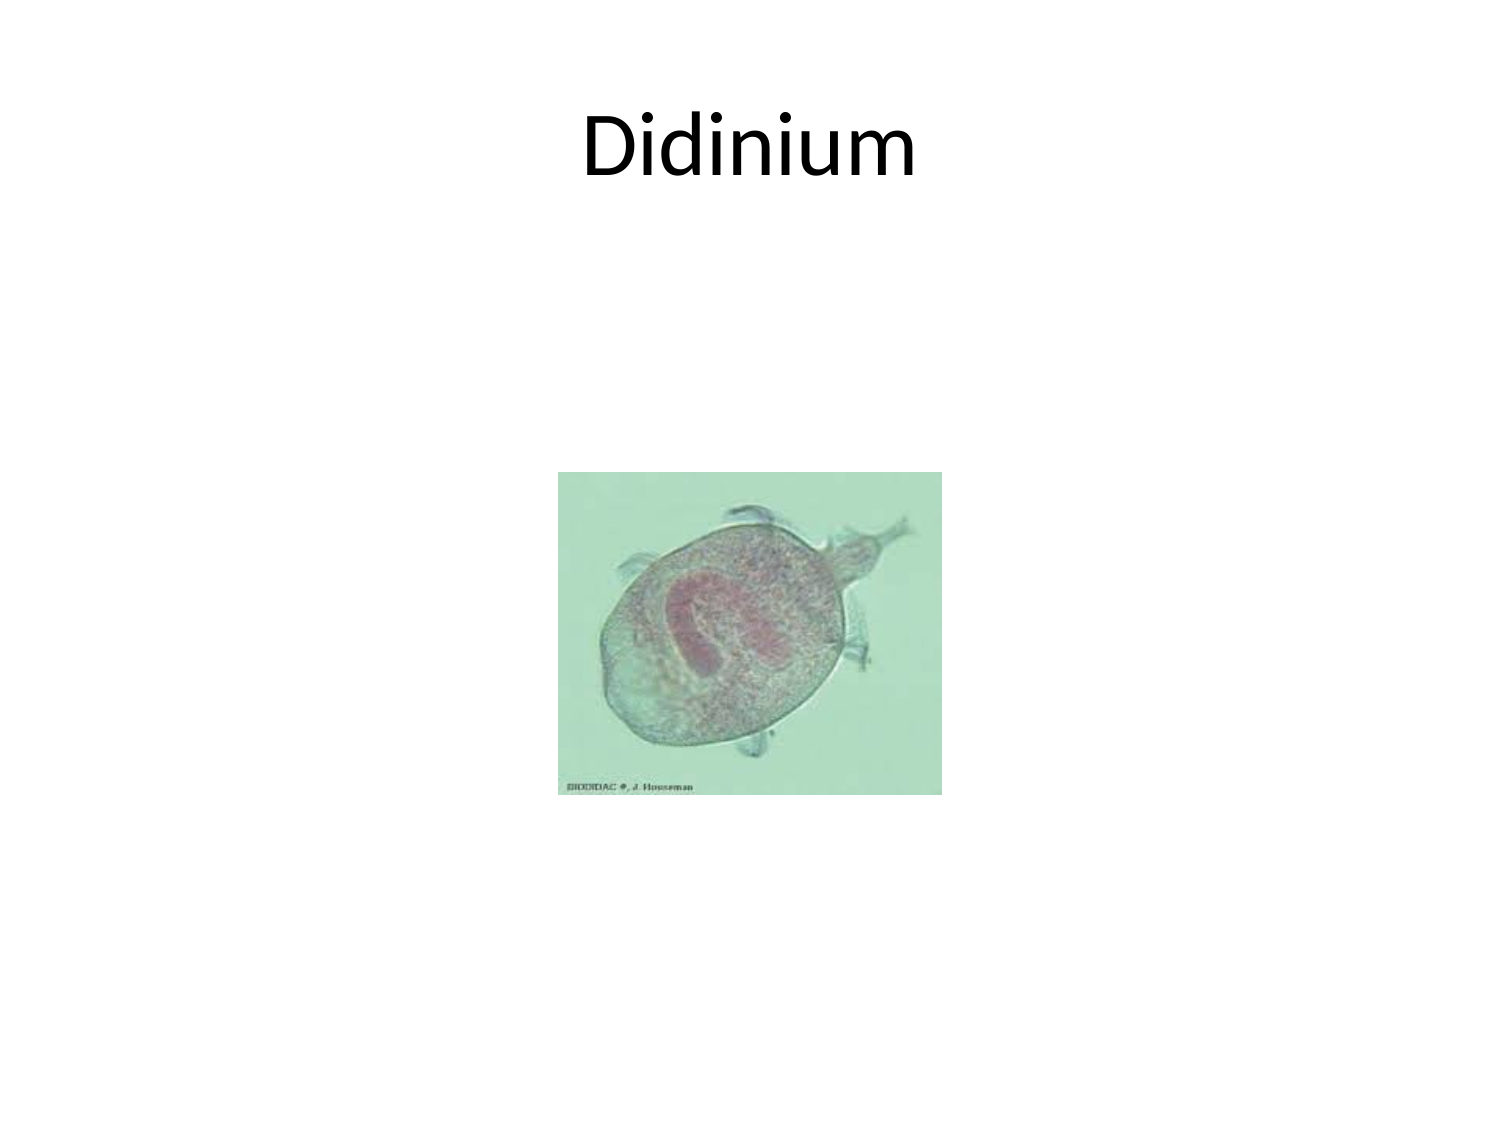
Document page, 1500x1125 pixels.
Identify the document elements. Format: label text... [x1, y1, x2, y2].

title Didinium [75, 45, 1425, 233]
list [558, 472, 942, 795]
